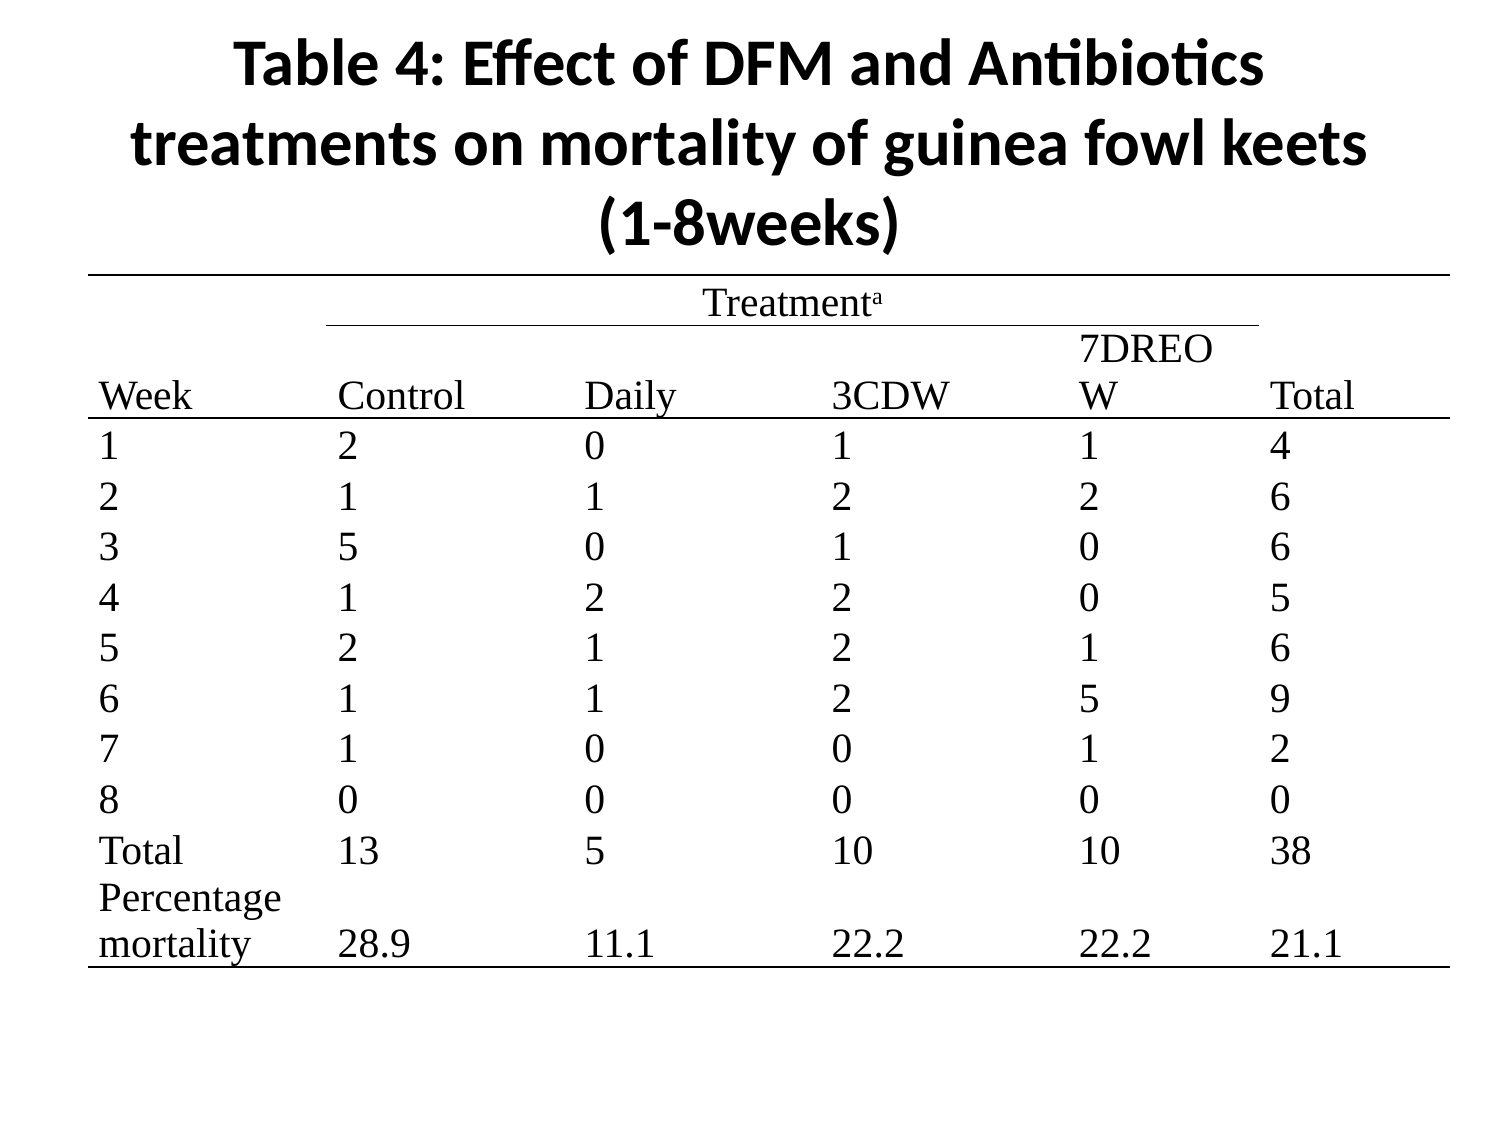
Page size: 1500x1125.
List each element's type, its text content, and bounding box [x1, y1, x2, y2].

table_cell 6 [1259, 519, 1450, 570]
table_cell 1 [820, 519, 1068, 570]
table_cell 2 [820, 671, 1068, 721]
table_cell 2 [1259, 721, 1450, 772]
table_cell 11.1 [573, 873, 820, 966]
table_cell 1 [820, 419, 1068, 469]
table_cell 5 [88, 620, 326, 671]
table_cell 0 [1259, 772, 1450, 823]
table_cell 10 [1068, 823, 1259, 873]
table_cell 3CDW [820, 326, 1068, 417]
table_cell 1 [326, 671, 573, 721]
table_cell 0 [573, 772, 820, 823]
table_cell 1 [573, 469, 820, 519]
table_cell 3 [88, 519, 326, 570]
table_cell 2 [326, 620, 573, 671]
table_cell 7 [88, 721, 326, 772]
table_cell 0 [1068, 772, 1259, 823]
table_cell Daily [573, 326, 820, 417]
table_cell Control [326, 326, 573, 417]
table_cell 28.9 [326, 873, 573, 966]
table_cell Percentage mortality [88, 873, 326, 966]
table_cell 0 [820, 721, 1068, 772]
table_cell 0 [573, 519, 820, 570]
table_cell 9 [1259, 671, 1450, 721]
table_cell 6 [1259, 469, 1450, 519]
table_cell 21.1 [1259, 873, 1450, 966]
title Table 4: Effect of DFM and Antibiotics treatments on mortality of guinea fowl keets (1-8weeks) [75, 45, 1425, 233]
table_cell 6 [88, 671, 326, 721]
table_cell 22.2 [820, 873, 1068, 966]
table_cell 4 [88, 570, 326, 620]
table_cell 2 [820, 570, 1068, 620]
table_cell 22.2 [1068, 873, 1259, 966]
table_cell 6 [1259, 620, 1450, 671]
table_cell 10 [820, 823, 1068, 873]
table_cell 1 [1068, 620, 1259, 671]
table_cell 2 [1068, 469, 1259, 519]
table_cell 0 [573, 419, 820, 469]
table_cell 8 [88, 772, 326, 823]
table_cell 1 [1068, 721, 1259, 772]
table_cell 2 [573, 570, 820, 620]
table_cell 5 [1259, 570, 1450, 620]
table_cell 1 [326, 469, 573, 519]
table_cell 38 [1259, 823, 1450, 873]
table_cell 1 [326, 721, 573, 772]
table_cell 1 [1068, 419, 1259, 469]
table_cell 1 [88, 419, 326, 469]
table_cell 1 [326, 570, 573, 620]
table_cell 1 [573, 671, 820, 721]
table_header Total [1259, 276, 1450, 417]
table_cell 4 [1259, 419, 1450, 469]
table_cell 5 [573, 823, 820, 873]
table_cell 5 [1068, 671, 1259, 721]
table_cell 2 [88, 469, 326, 519]
table_cell 0 [573, 721, 820, 772]
table_header Treatmenta [326, 276, 1259, 325]
table_cell 0 [326, 772, 573, 823]
table_cell 13 [326, 823, 573, 873]
table_cell 2 [326, 419, 573, 469]
table_cell 7DREOW [1068, 326, 1259, 417]
table_cell 0 [1068, 519, 1259, 570]
table_cell 2 [820, 469, 1068, 519]
table_cell Total [88, 823, 326, 873]
table_header Week [88, 276, 326, 417]
table_cell 2 [820, 620, 1068, 671]
table_cell 5 [326, 519, 573, 570]
table_cell 0 [820, 772, 1068, 823]
table_cell 1 [573, 620, 820, 671]
table_cell 0 [1068, 570, 1259, 620]
